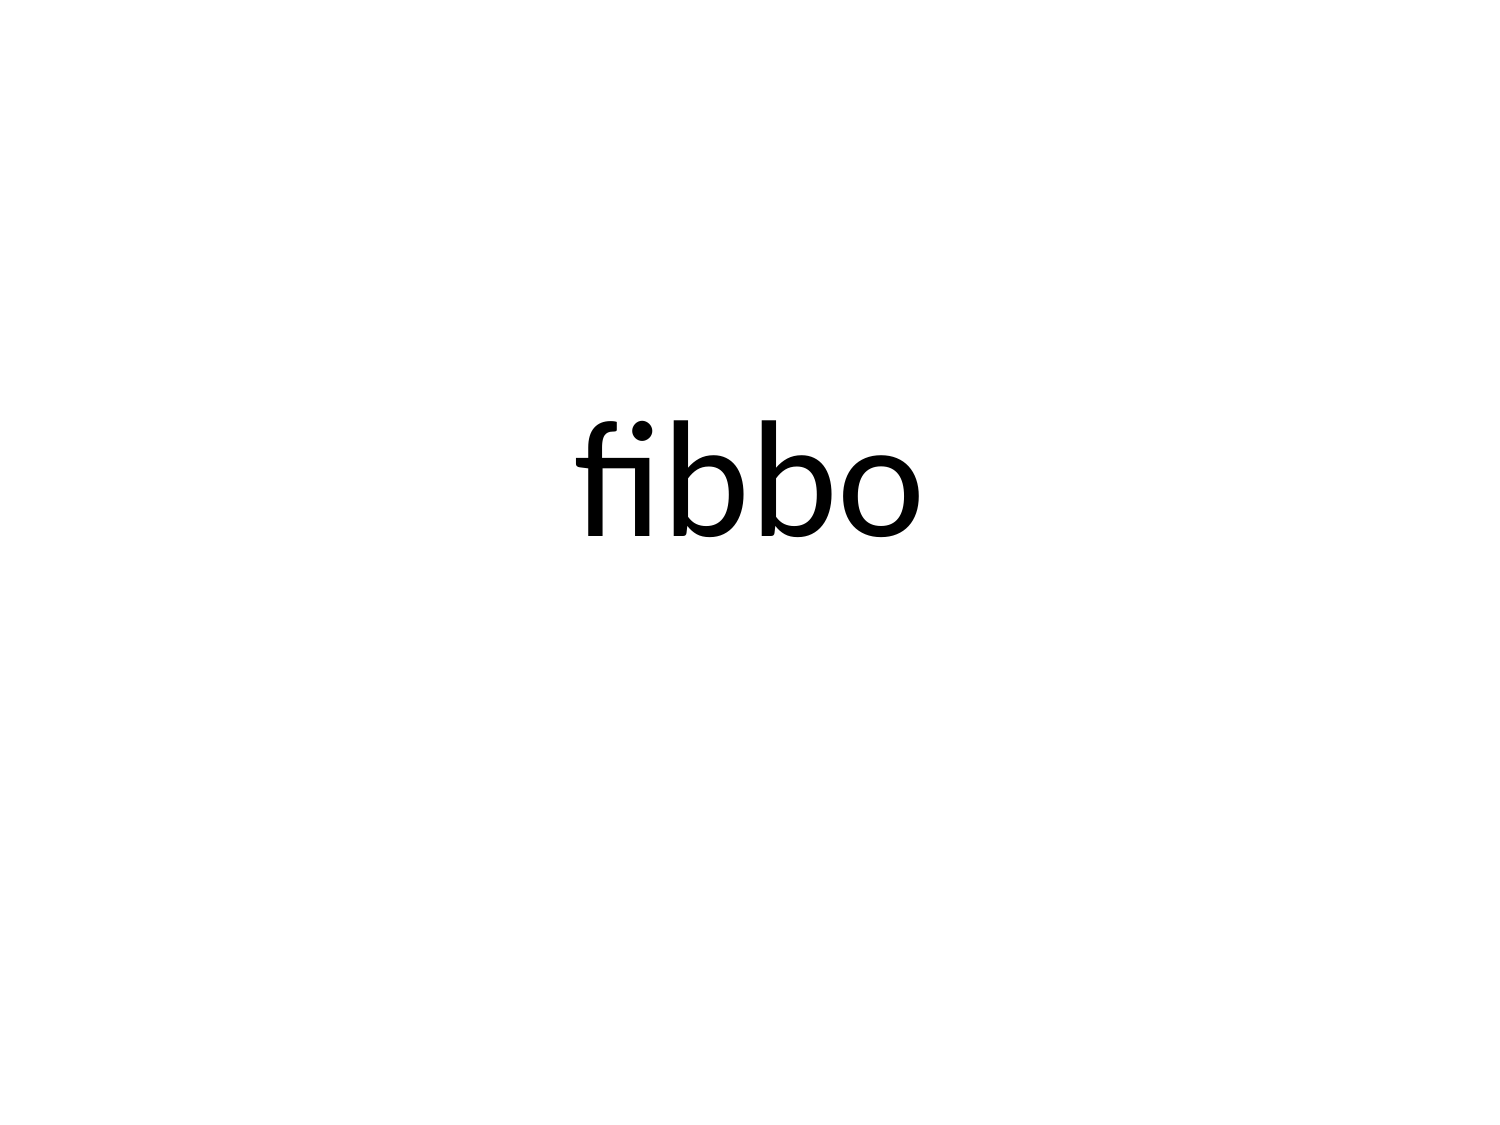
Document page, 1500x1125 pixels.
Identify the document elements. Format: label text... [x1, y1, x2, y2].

title fibbo [112, 349, 1388, 591]
